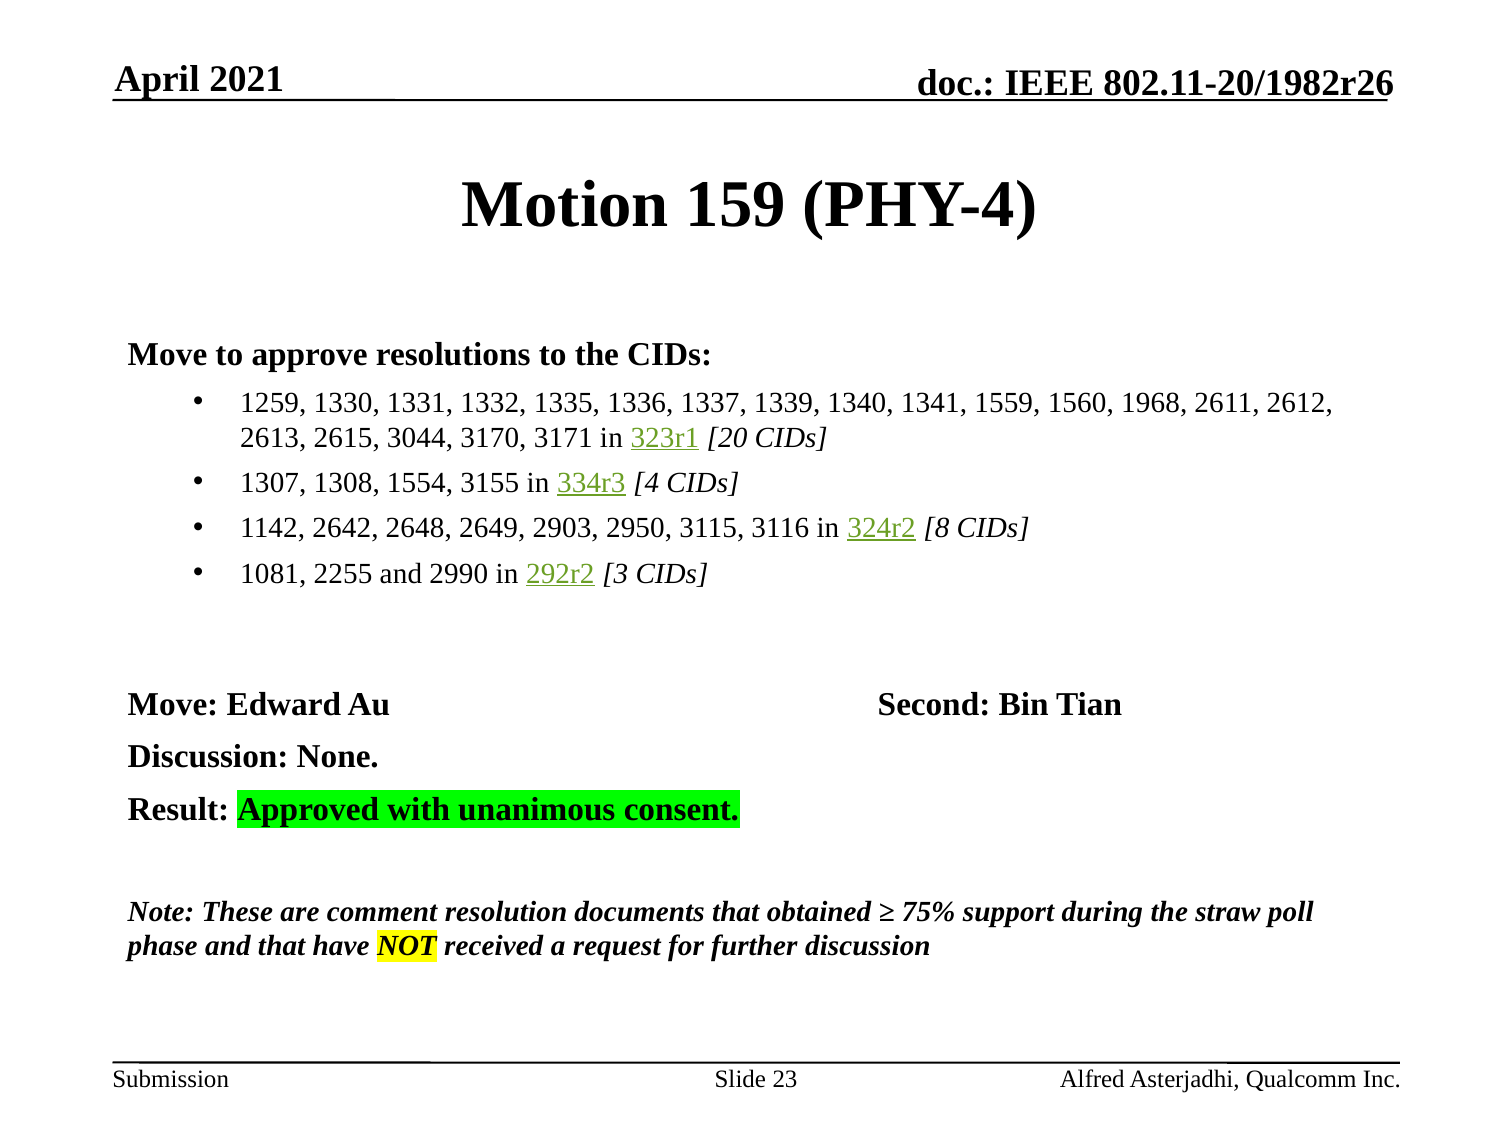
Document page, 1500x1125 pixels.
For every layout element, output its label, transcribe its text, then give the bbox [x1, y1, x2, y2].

title Motion 159 (PHY-4) [112, 112, 1388, 288]
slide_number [114, 54, 423, 100]
footer Alfred Asterjadhi, Qualcomm Inc. [878, 1061, 1402, 1093]
list Move to approve resolutions to the CIDs: 1259, 1330, 1331, 1332, 1335, 1336, 1337, 1339, 1340, 1341, 1559, 1560, 1968, 2611, 2612, 2613, 2615, 3044, 3170, 3171 in 323r1 [20 CIDs] 1307, 1308, 1554, 3155 in 334r3 [4 CIDs] 1142, 2642, 2648, 2649, 2903, 2950, 3115, 3116 in 324r2 [8 CIDs] 1081, 2255 and 2990 in 292r2 [3 CIDs] Move: Edward Au Second: Bin Tian Discussion: None. Result: Approved with unanimous consent. Note: These are comment resolution documents that obtained ≥ 75% support during the straw poll phase and that have NOT received a request for further discussion [112, 324, 1388, 1063]
slide_number Slide 23 [712, 1061, 800, 1123]
